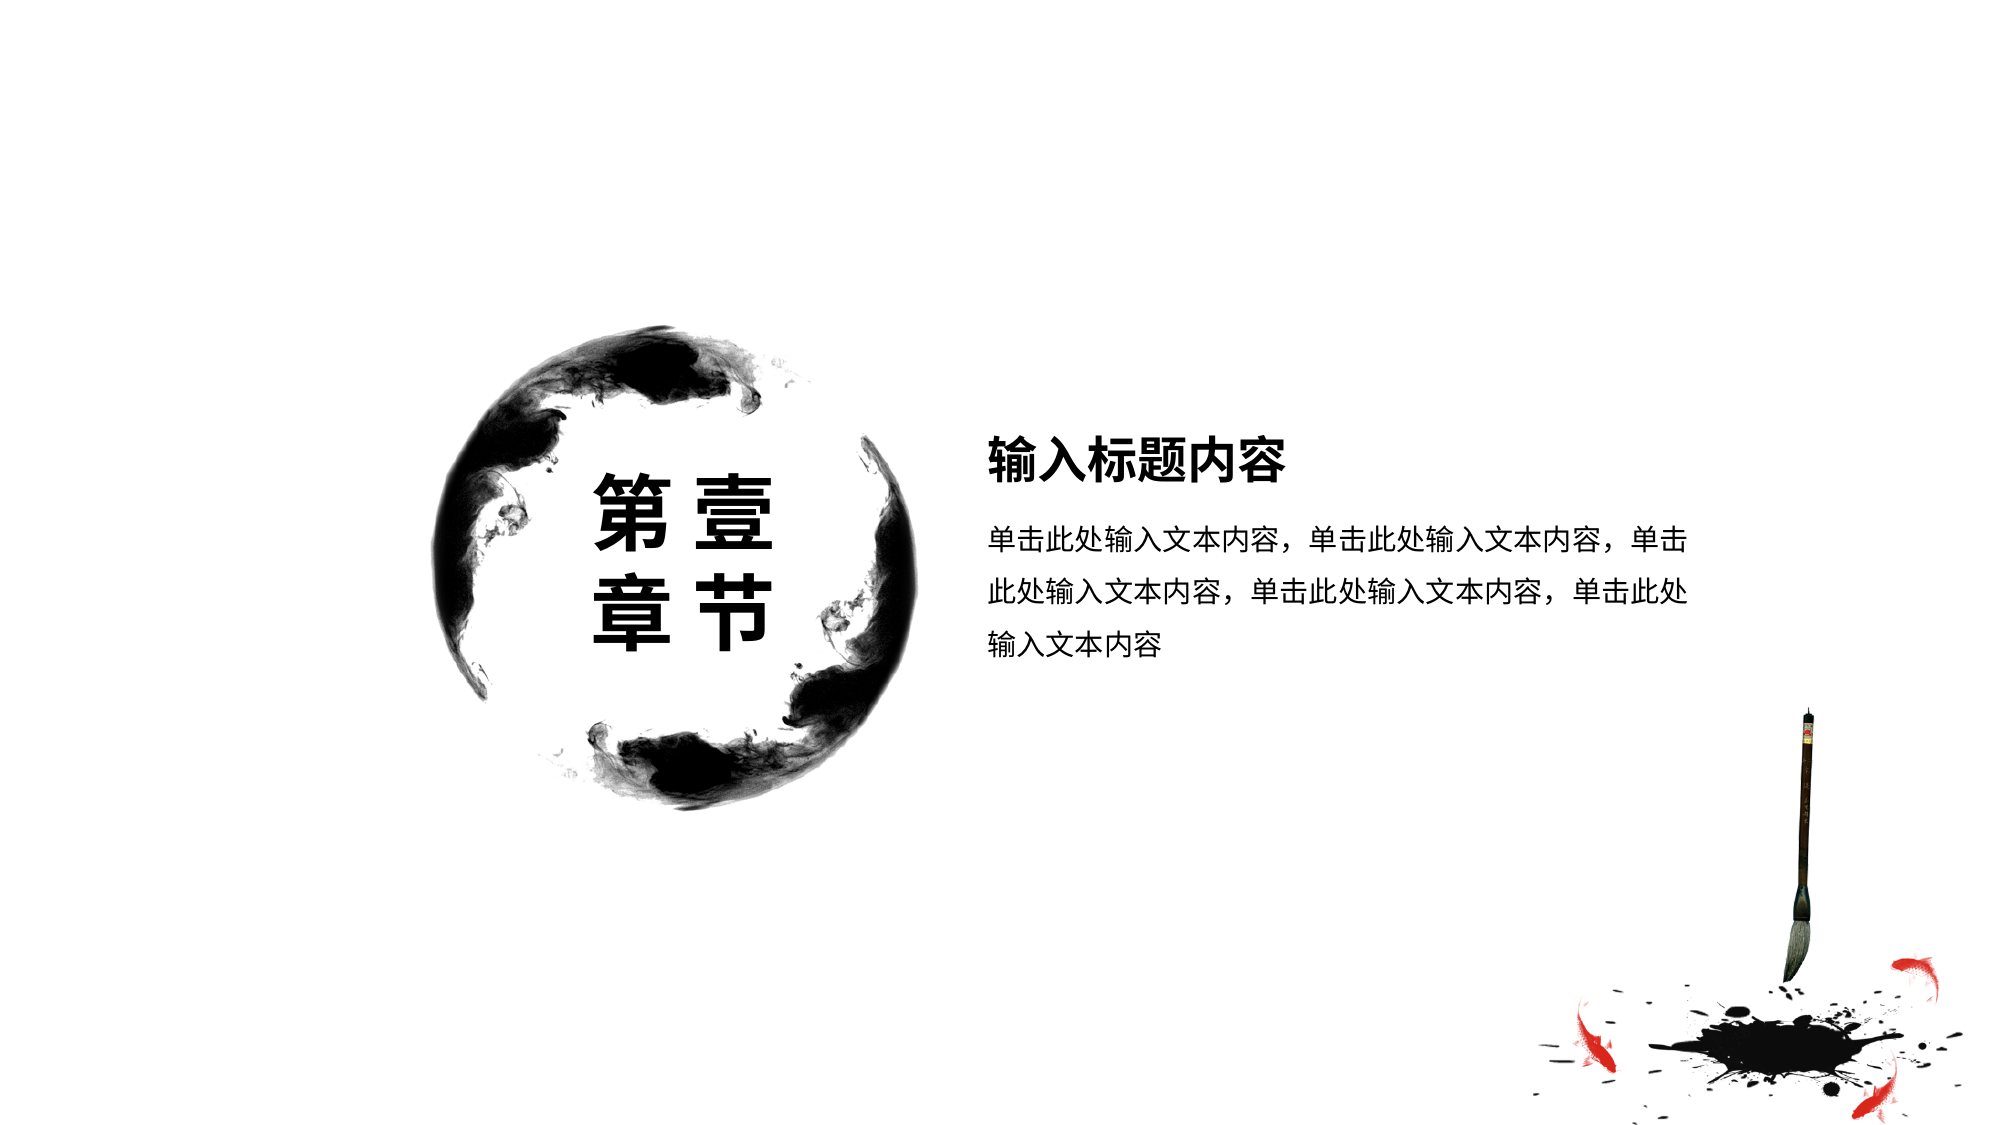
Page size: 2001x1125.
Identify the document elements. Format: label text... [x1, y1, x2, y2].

text_box 单击此处输入文本内容，单击此处输入文本内容，单击此处输入文本内容，单击此处输入文本内容，单击此处输入文本内容 [973, 496, 1715, 721]
text_box 输入标题内容 [973, 421, 1366, 496]
picture [1533, 707, 1963, 1125]
picture [372, 262, 973, 863]
